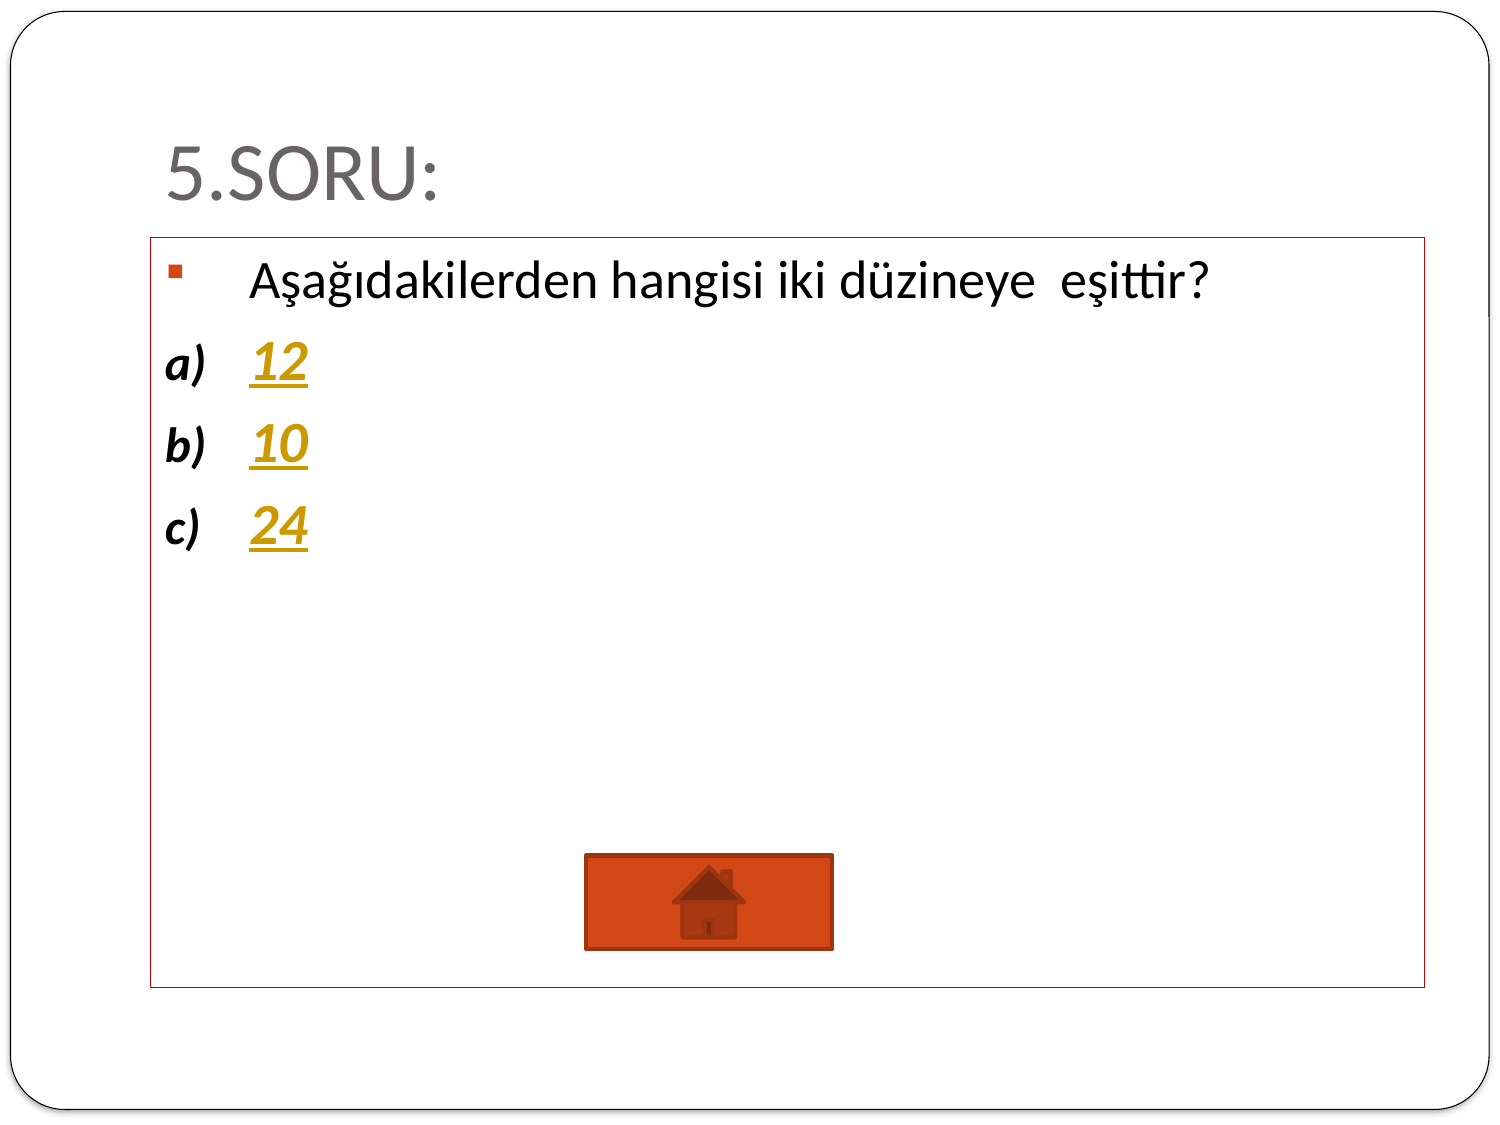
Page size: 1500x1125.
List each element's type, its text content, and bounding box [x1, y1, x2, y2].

title 5.SORU: [150, 45, 1425, 233]
text_box [584, 853, 834, 951]
list Aşağıdakilerden hangisi iki düzineye eşittir? 12 10 24 [150, 237, 1425, 988]
